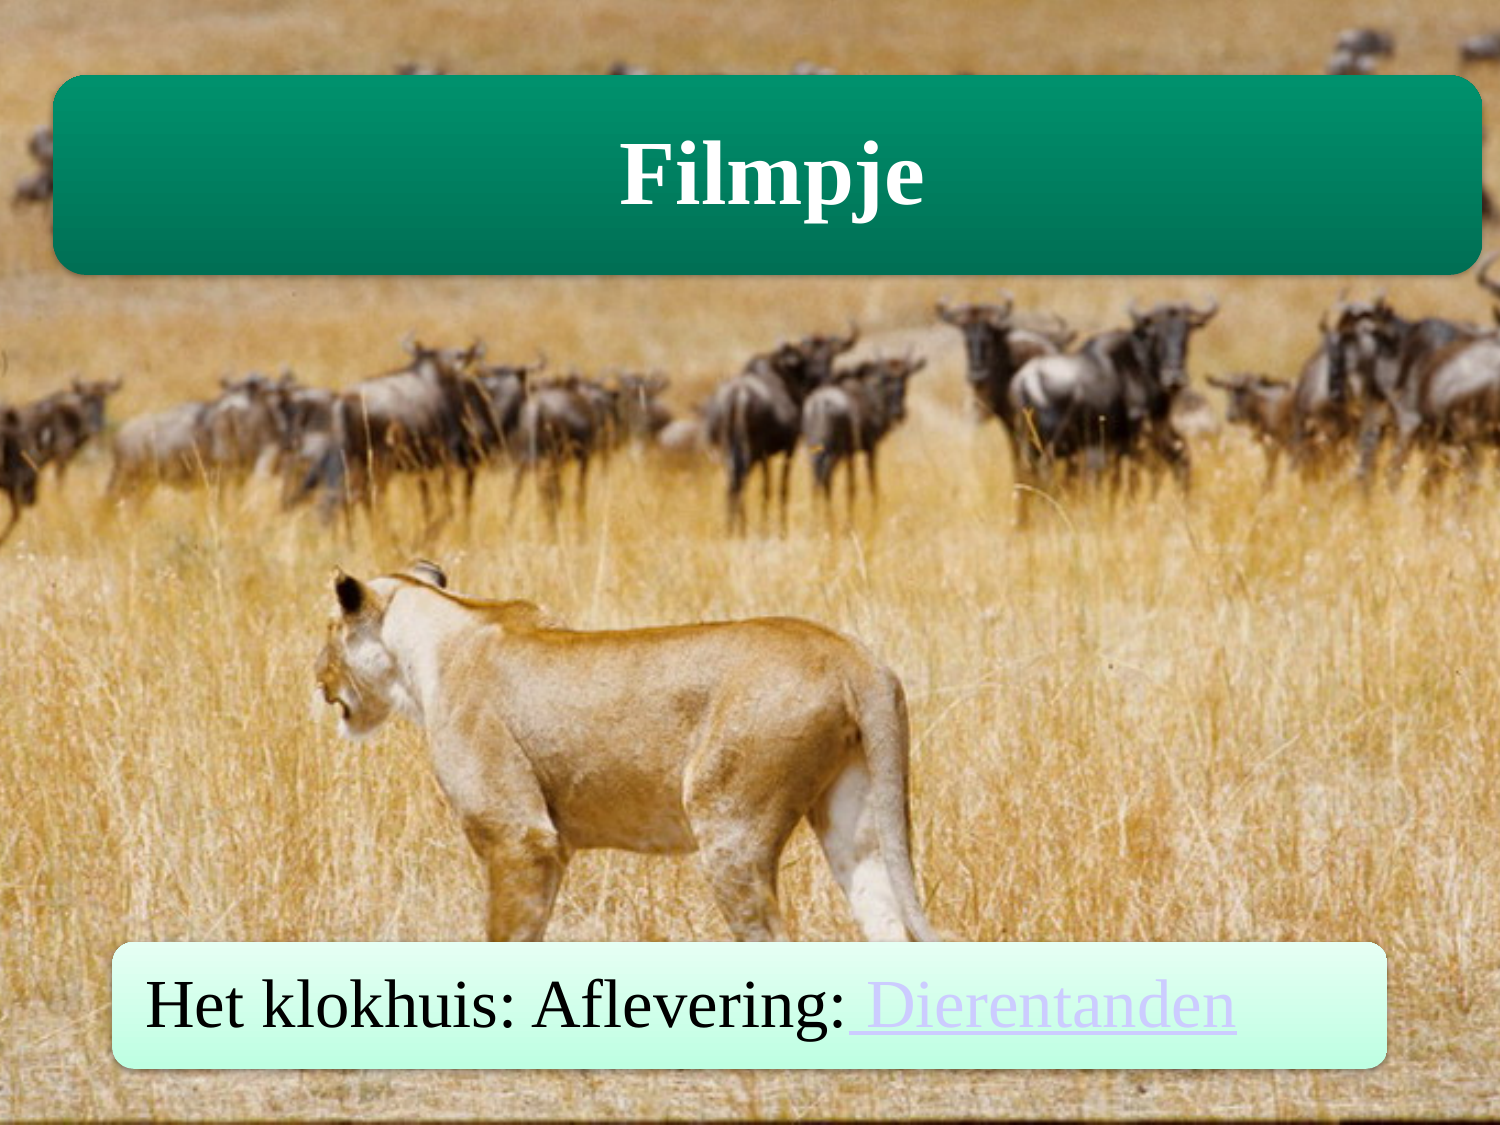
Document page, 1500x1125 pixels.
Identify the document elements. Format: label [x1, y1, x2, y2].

list [112, 940, 1388, 1071]
picture [0, 0, 1500, 1125]
text_box [52, 54, 1483, 296]
